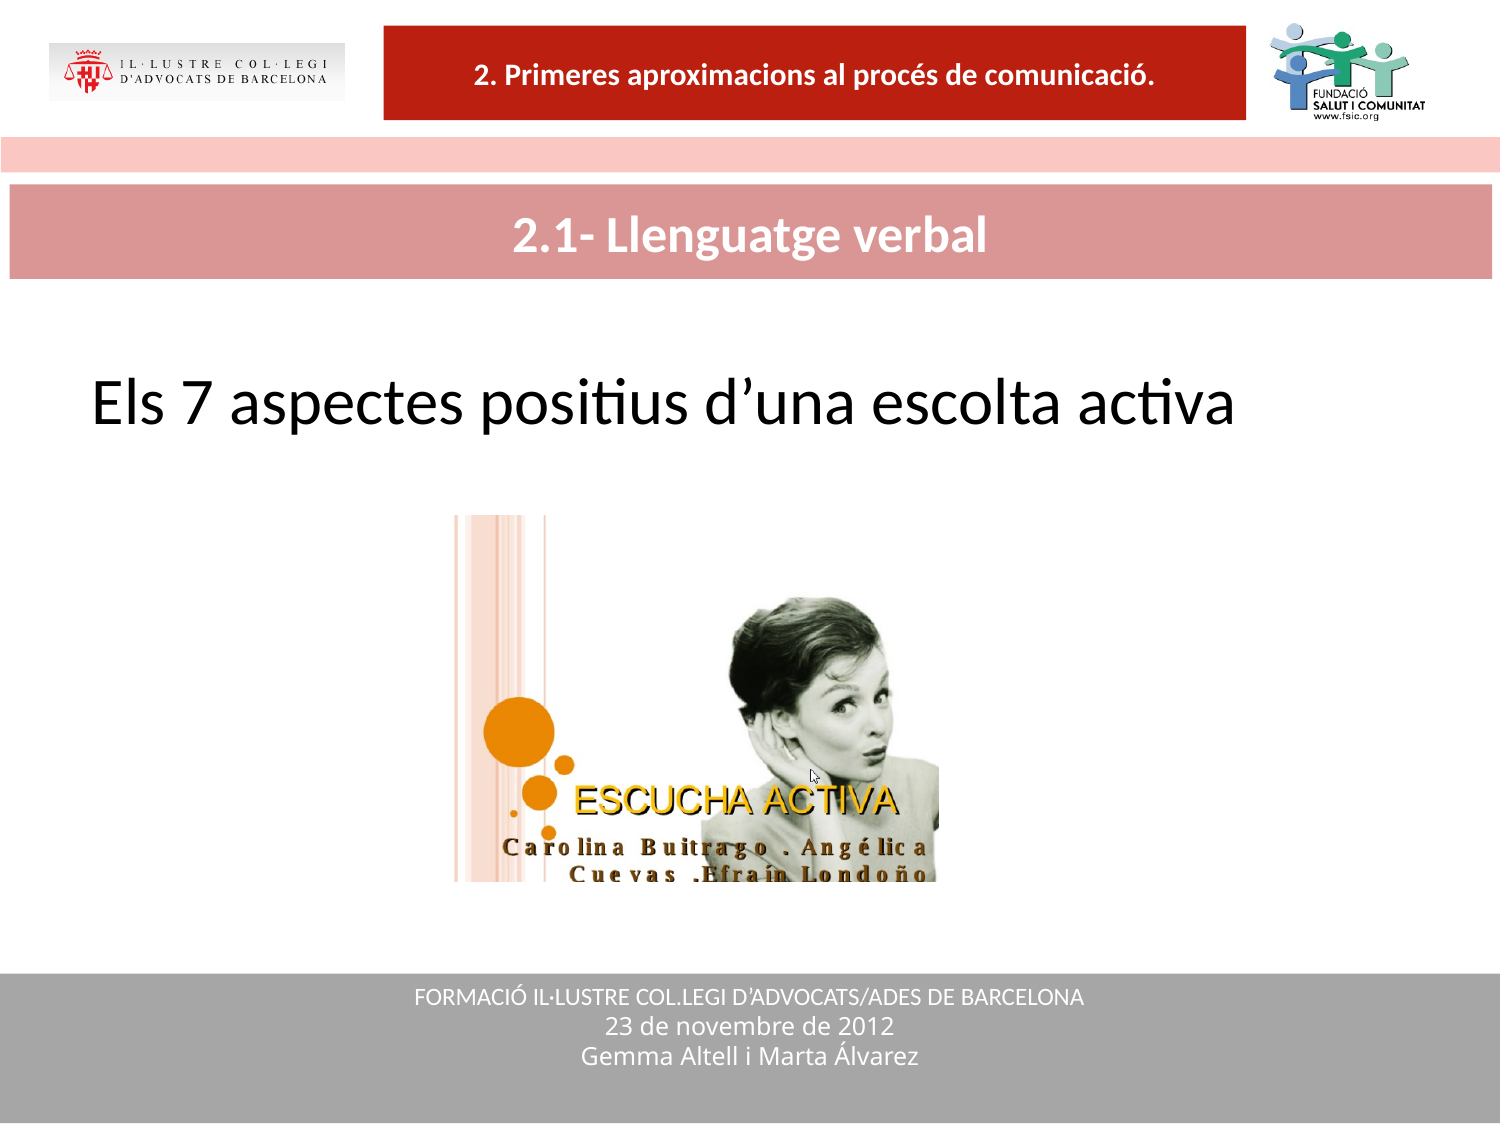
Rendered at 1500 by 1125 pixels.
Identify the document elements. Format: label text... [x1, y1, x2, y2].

picture [1269, 22, 1425, 121]
list Els 7 aspectes positius d’una escolta activa [76, 349, 1427, 457]
text_box 2. Primeres aproximacions al procés de comunicació. [383, 25, 1247, 121]
picture [454, 514, 940, 882]
text_box FORMACIÓ IL·LUSTRE COL.LEGI D’ADVOCATS/ADES DE BARCELONA 23 de novembre de 2012 Gemma Altell i Marta Álvarez [0, 973, 1500, 1124]
text_box [0, 137, 1500, 173]
picture [48, 43, 346, 101]
title 2.1- Llenguatge verbal [9, 184, 1493, 279]
